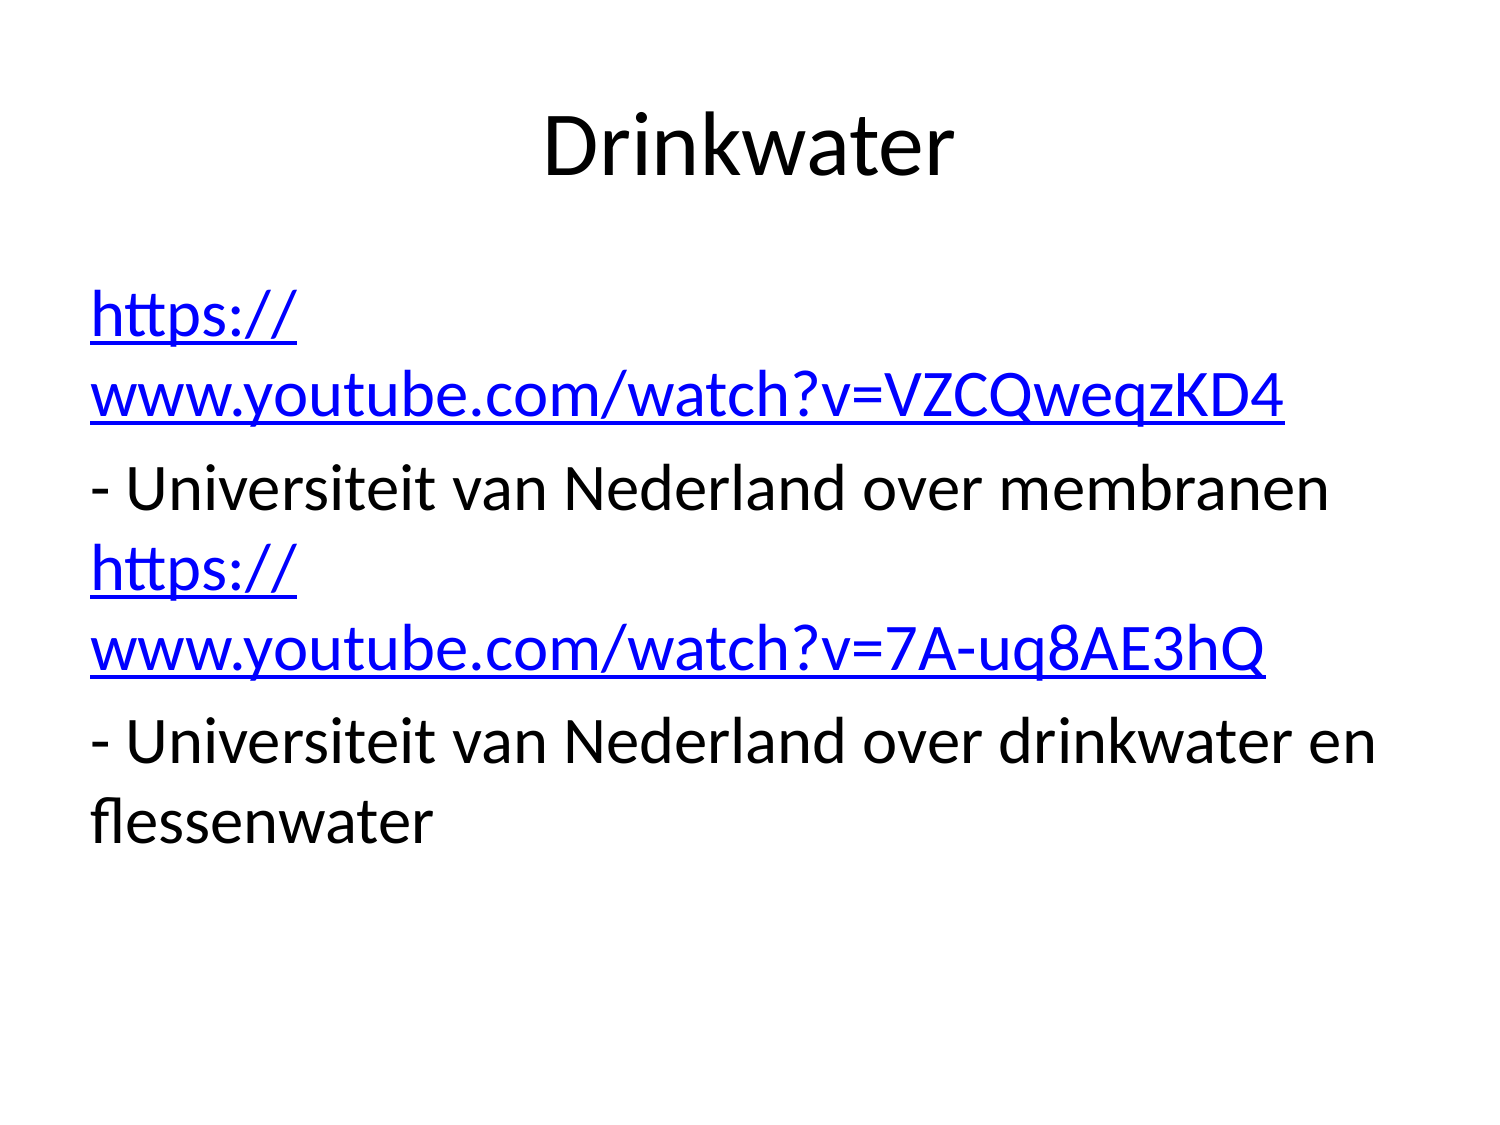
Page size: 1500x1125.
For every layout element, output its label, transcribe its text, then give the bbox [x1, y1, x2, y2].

title Drinkwater [75, 45, 1425, 233]
list https://www.youtube.com/watch?v=VZCQweqzKD4 - Universiteit van Nederland over membranen https://www.youtube.com/watch?v=7A-uq8AE3hQ - Universiteit van Nederland over drinkwater en flessenwater [75, 262, 1425, 1005]
